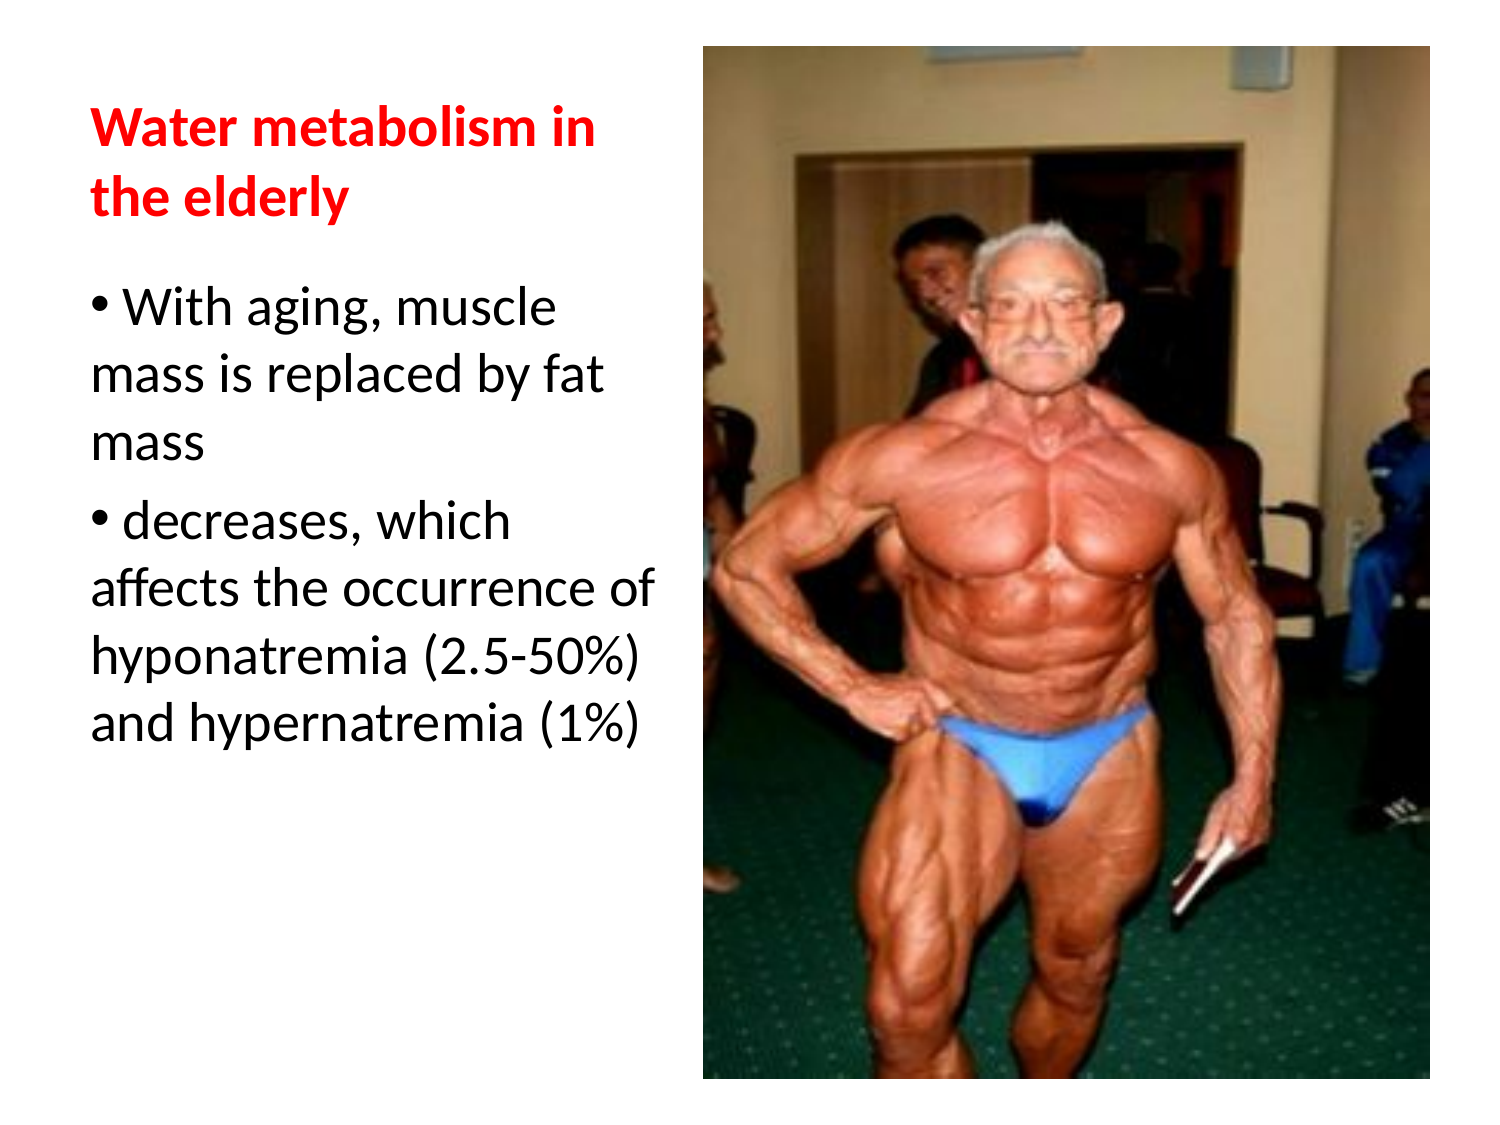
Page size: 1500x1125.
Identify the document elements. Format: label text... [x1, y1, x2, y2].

list With aging, muscle mass is replaced by fat mass decreases, which affects the occurrence of hyponatremia (2.5-50%) and hypernatremia (1%) [75, 261, 680, 1032]
title Water metabolism in the elderly [75, 44, 633, 236]
picture [702, 46, 1430, 1079]
